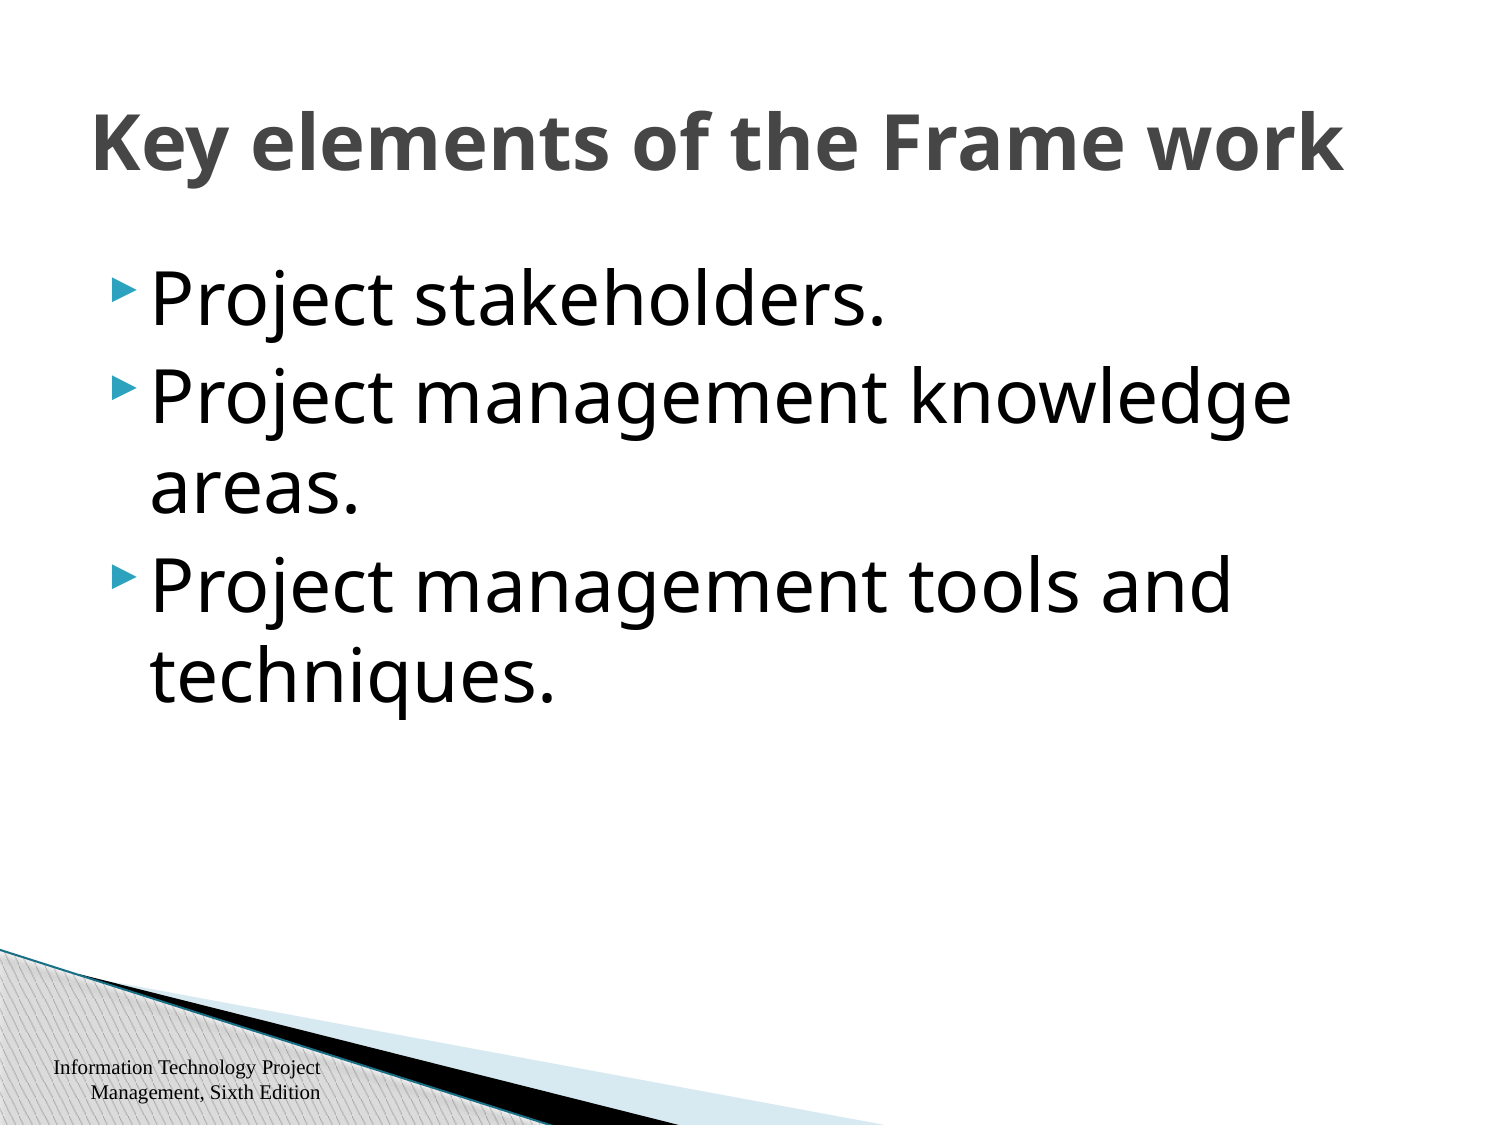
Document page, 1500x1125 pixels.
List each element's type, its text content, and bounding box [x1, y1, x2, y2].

footer Information Technology Project Management, Sixth Edition [0, 1051, 336, 1112]
list Project stakeholders. Project management knowledge areas. Project management tools and techniques. [75, 243, 1425, 986]
title Key elements of the Frame work [75, 45, 1425, 233]
